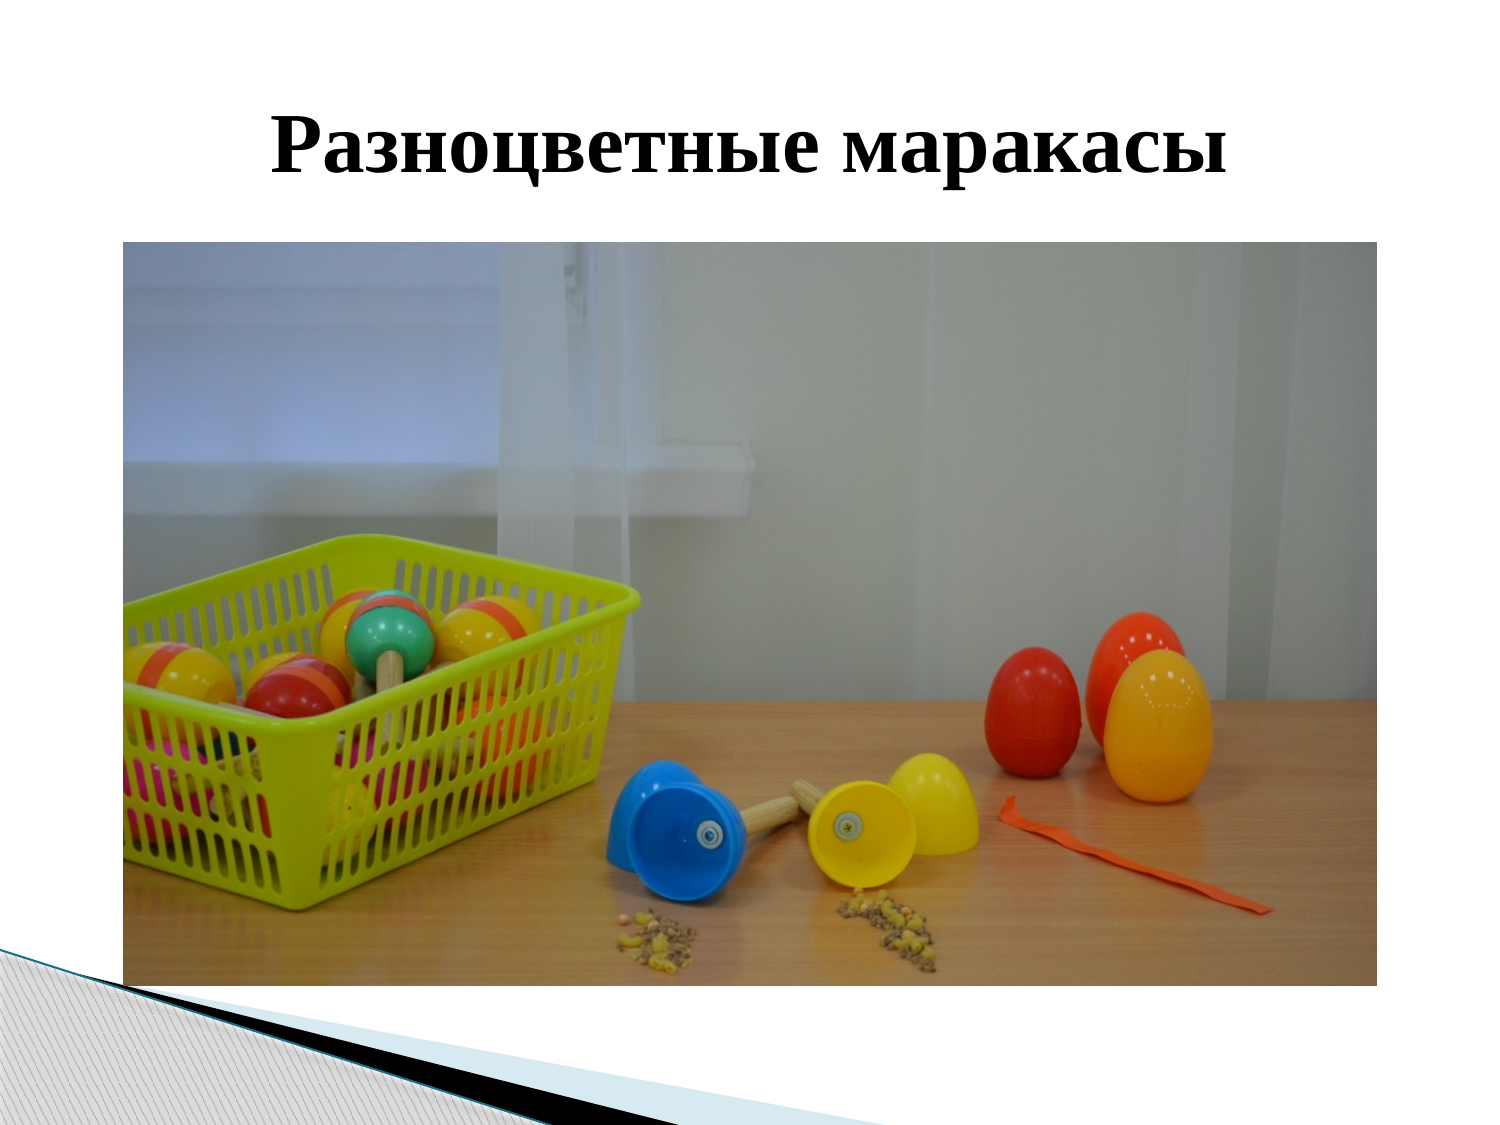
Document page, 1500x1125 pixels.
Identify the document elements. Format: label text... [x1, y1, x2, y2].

title Разноцветные маракасы [75, 45, 1425, 233]
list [122, 242, 1378, 986]
